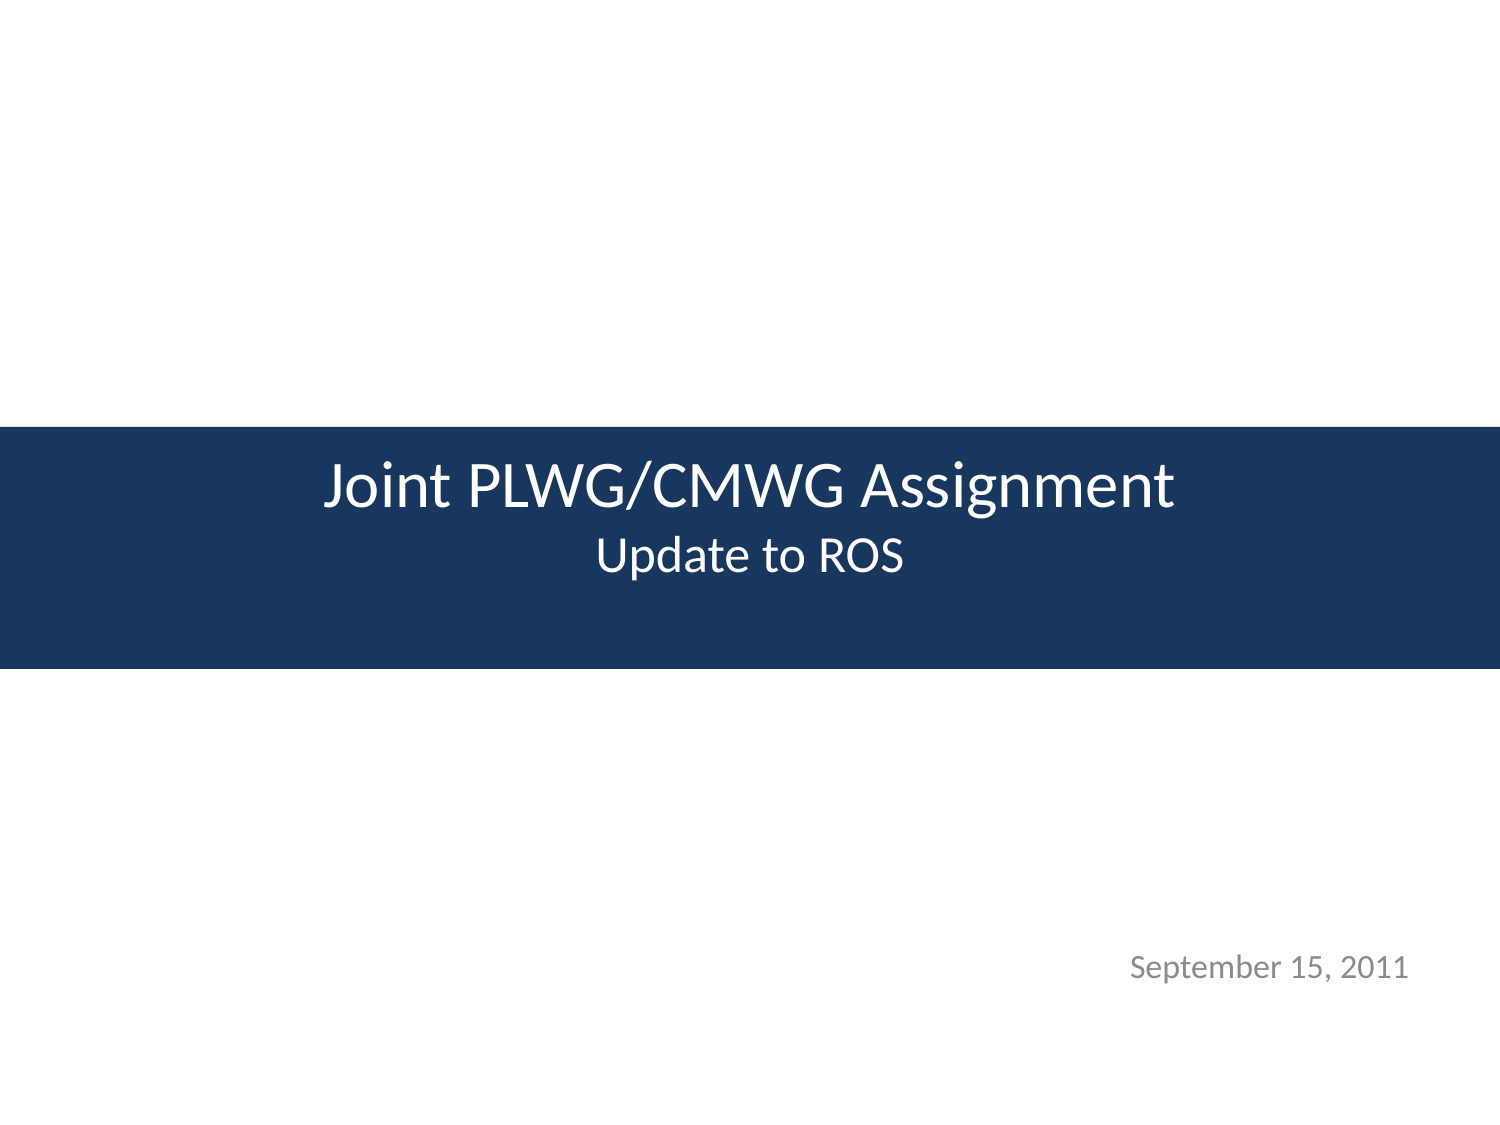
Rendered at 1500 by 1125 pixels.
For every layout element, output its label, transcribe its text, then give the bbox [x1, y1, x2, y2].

title Joint PLWG/CMWG Assignment Update to ROS [0, 426, 1500, 670]
subtitle September 15, 2011 [77, 937, 1425, 995]
